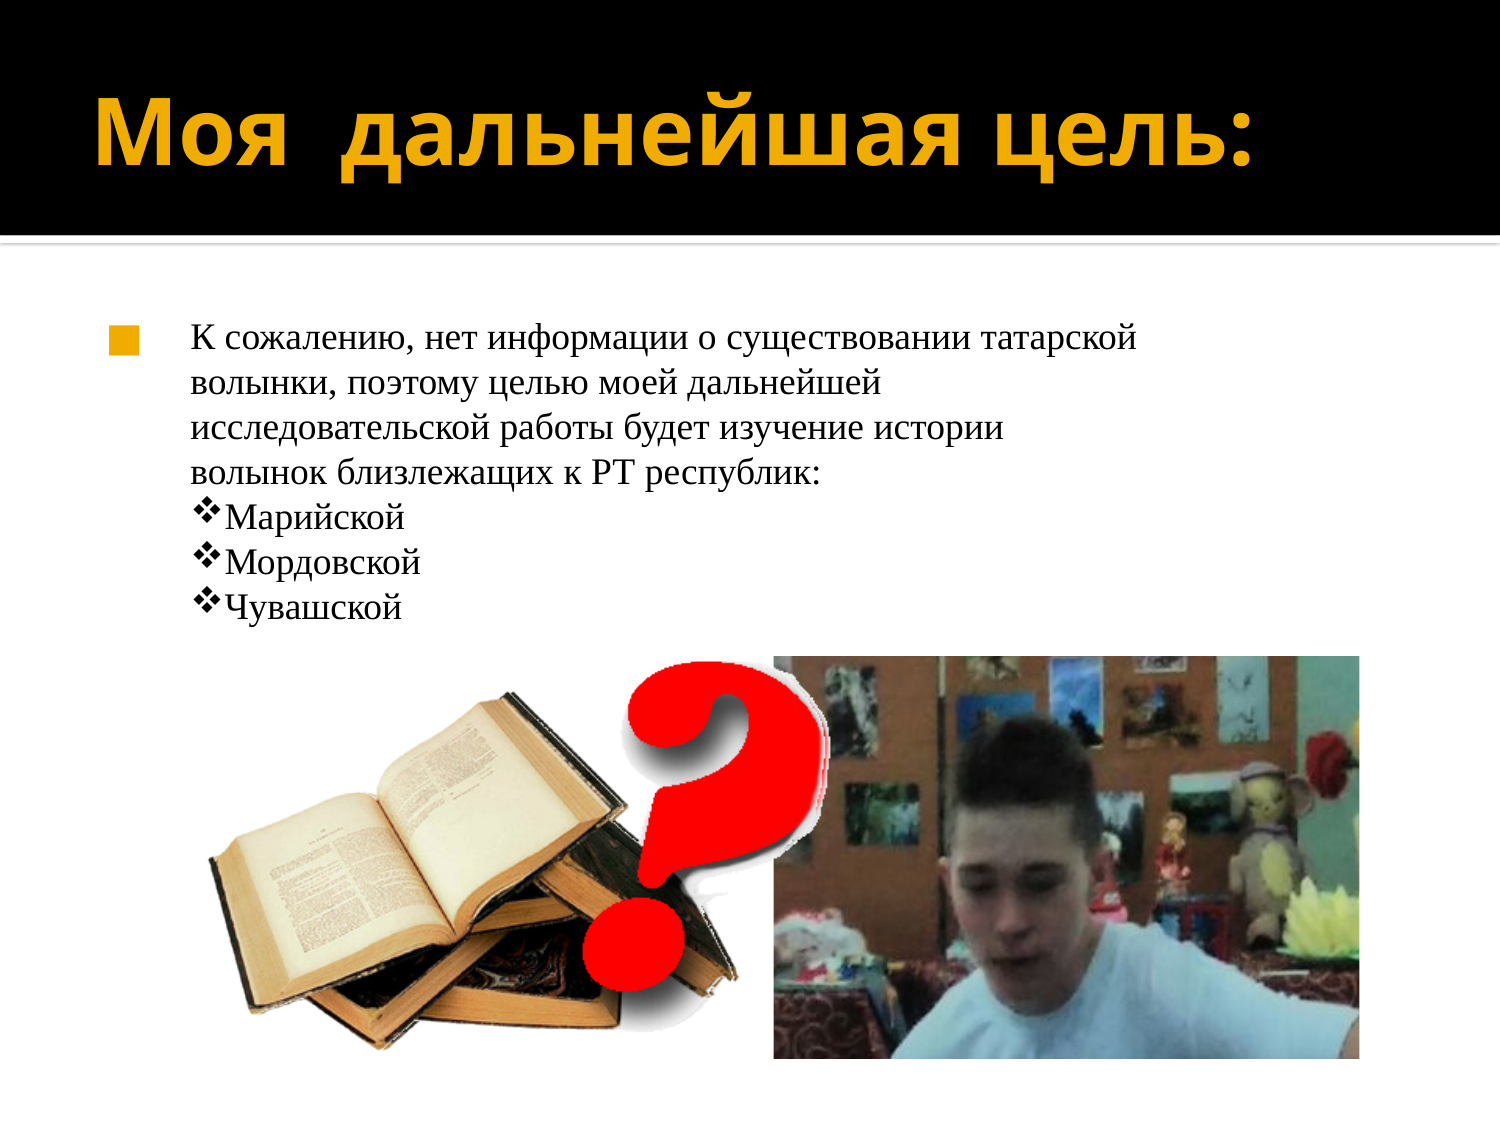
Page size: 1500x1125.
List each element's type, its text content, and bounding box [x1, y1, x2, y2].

picture [175, 585, 1360, 1083]
title Моя дальнейшая цель: [75, 25, 1425, 231]
text_box К сожалению, нет информации о существовании татарской волынки, поэтому целью моей дальнейшей исследовательской работы будет изучение истории волынок близлежащих к РТ республик: Марийской Мордовской Чувашской [175, 304, 1162, 635]
list К сожалению, нет информации о существовании [75, 292, 1425, 1050]
